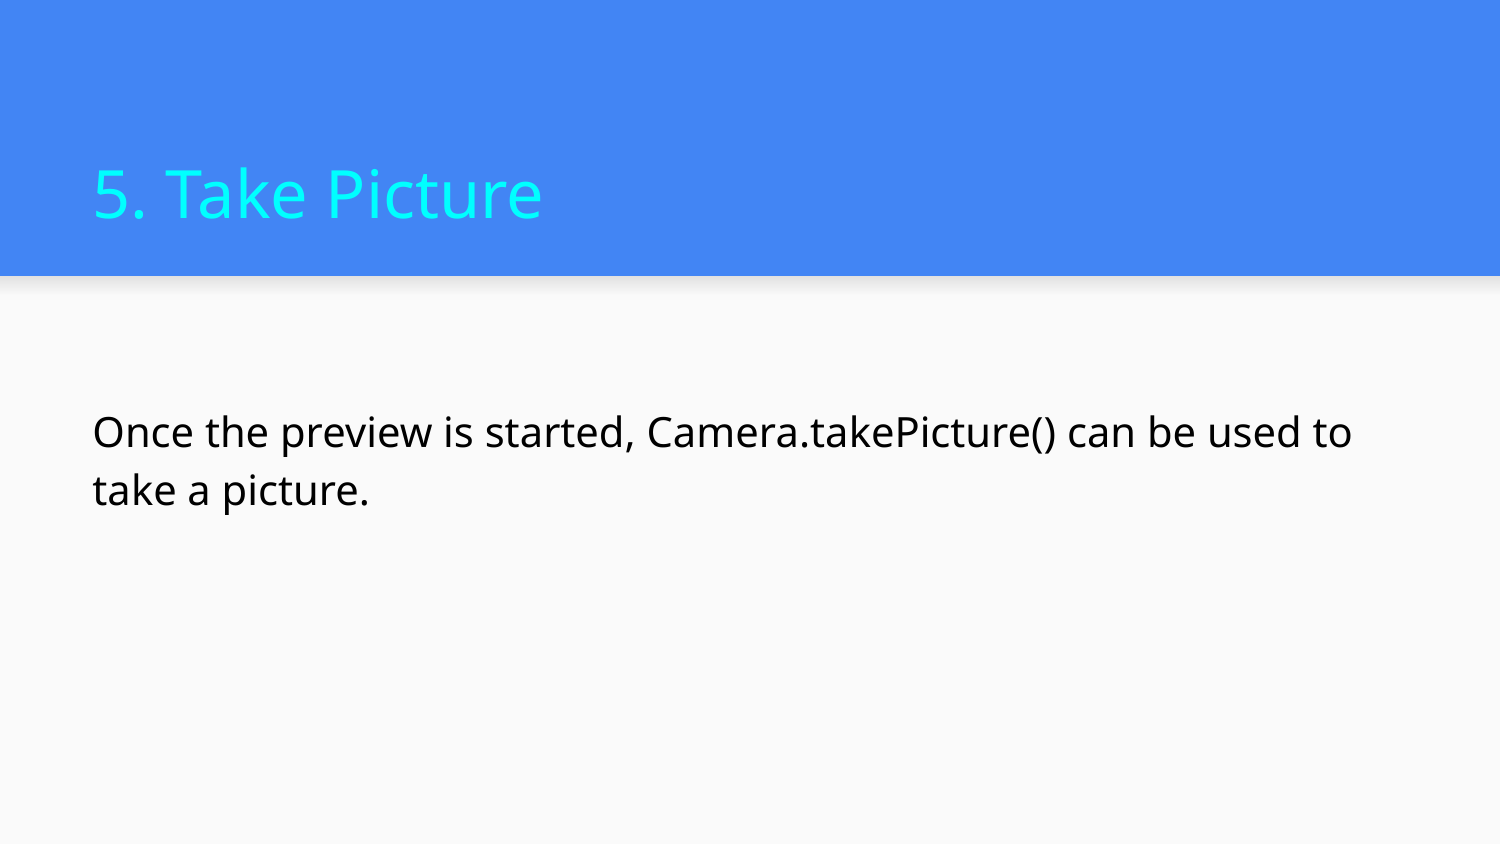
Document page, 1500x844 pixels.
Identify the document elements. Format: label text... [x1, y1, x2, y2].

title 5. Take Picture [77, 121, 1427, 248]
list Once the preview is started, Camera.takePicture() can be used to take a picture. [77, 383, 1427, 582]
